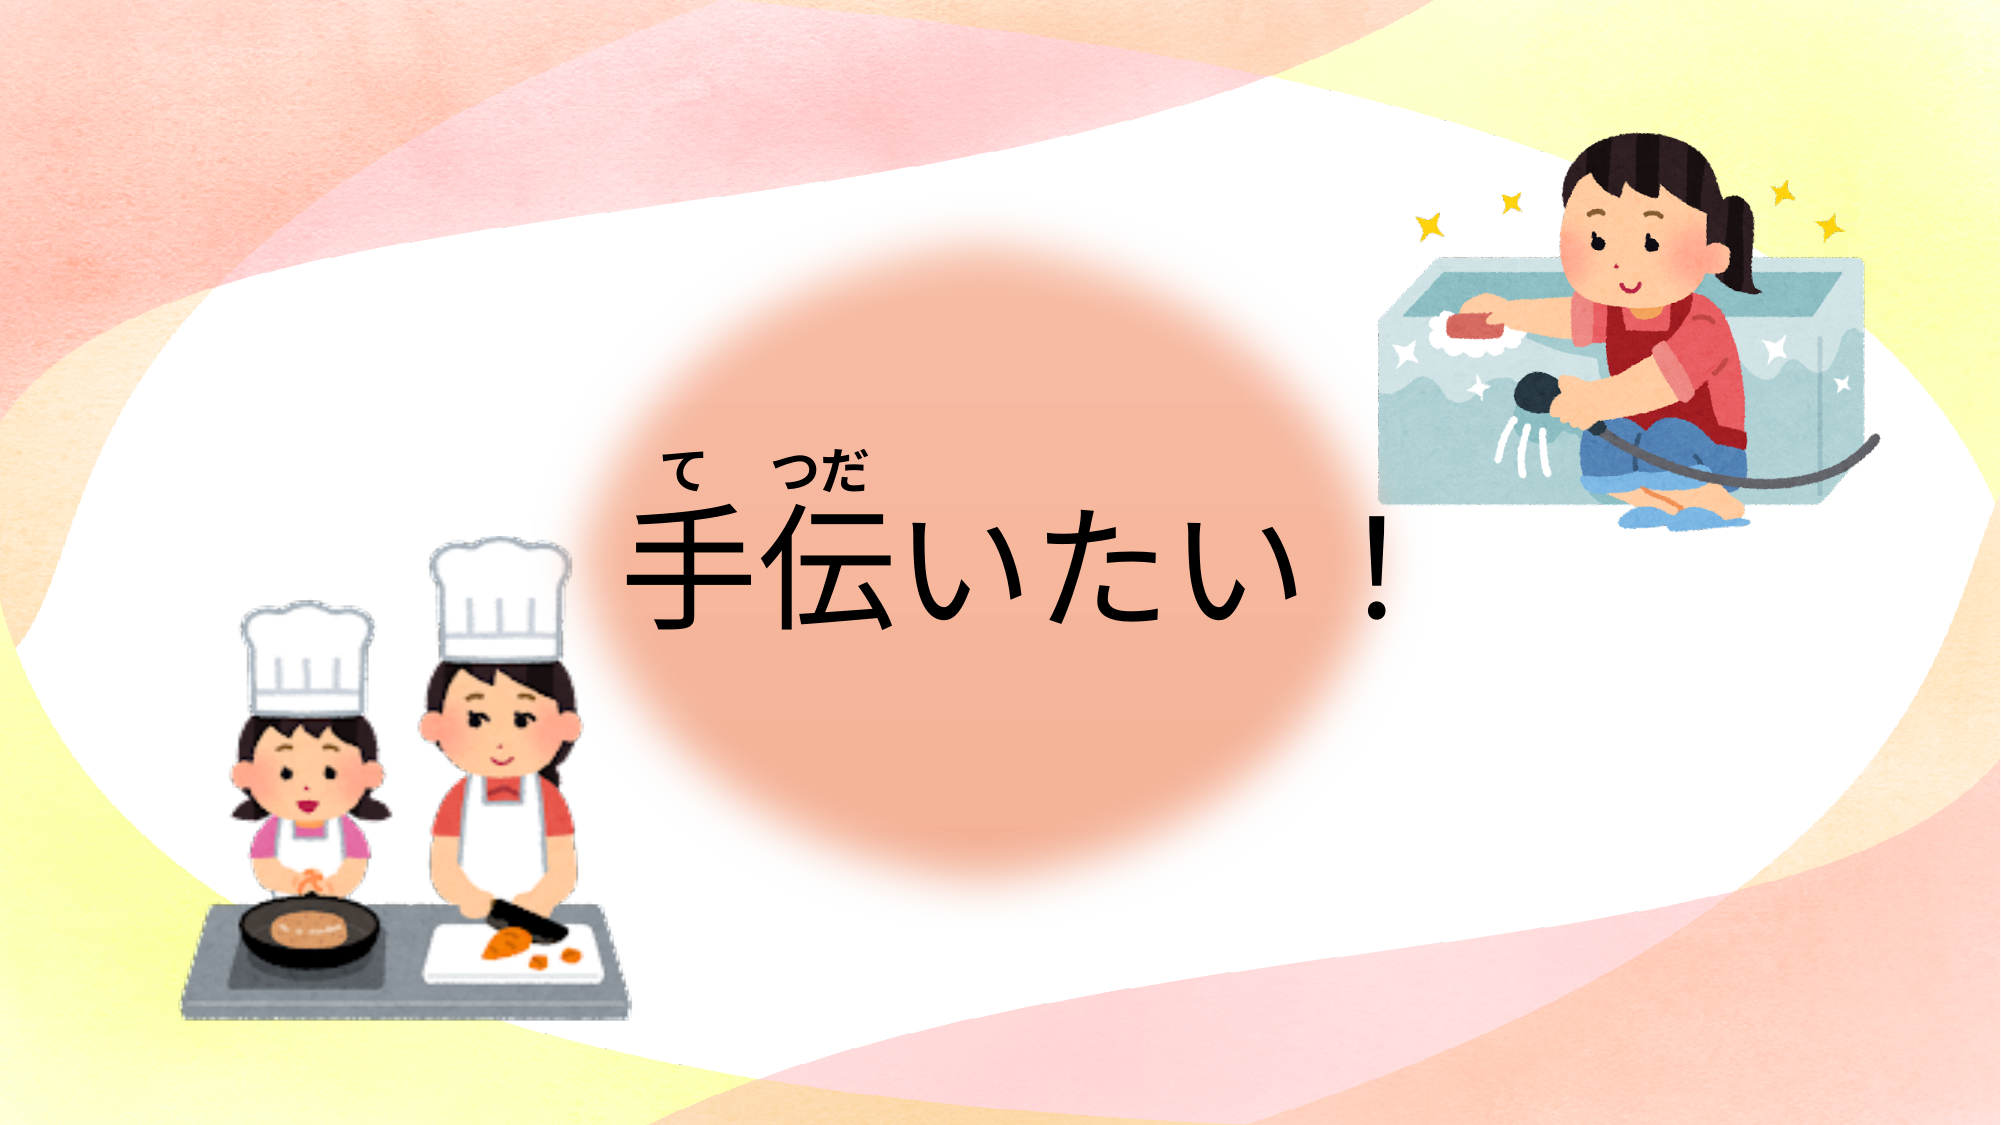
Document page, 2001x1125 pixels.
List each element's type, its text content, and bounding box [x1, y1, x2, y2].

text_box [674, 655, 1302, 838]
picture [0, 0, 2001, 1125]
text_box 手伝いたい！ [605, 474, 1473, 655]
text_box て つだ [644, 432, 1002, 508]
text_box [685, 286, 1305, 474]
